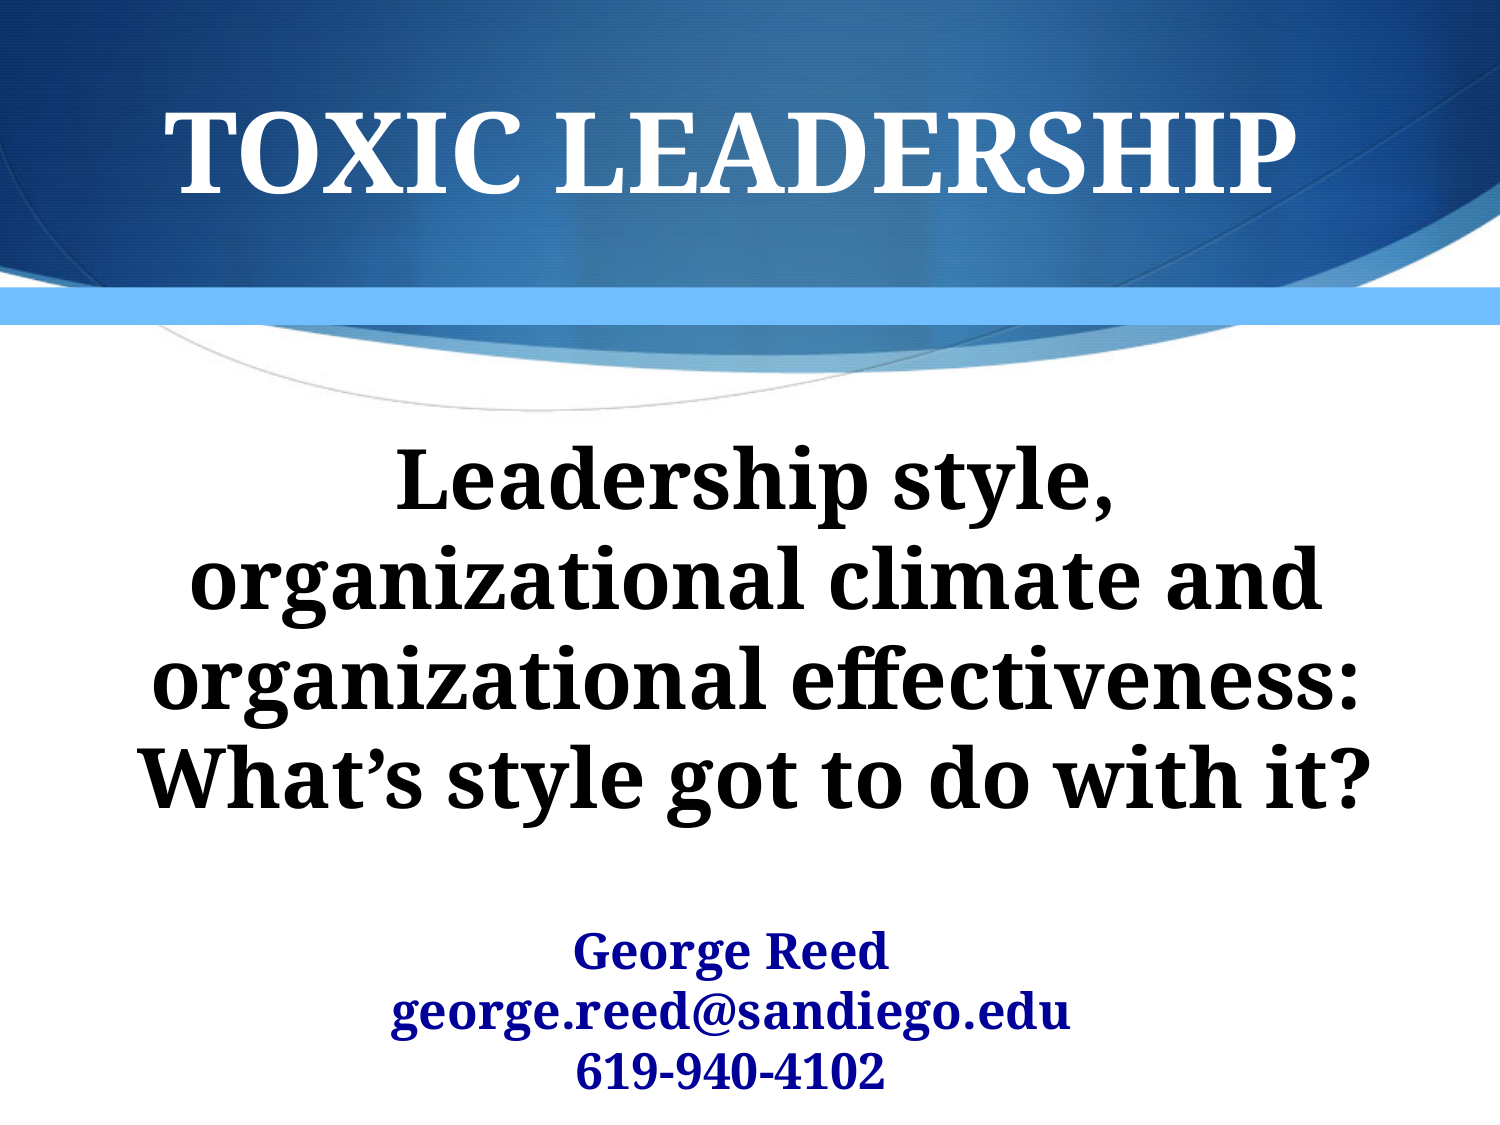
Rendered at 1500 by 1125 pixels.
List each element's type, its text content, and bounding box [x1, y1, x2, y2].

text_box TOXIC LEADERSHIP [150, 73, 1450, 224]
picture [0, 325, 1500, 1125]
text_box Leadership style, organizational climate and organizational effectiveness: What’s style got to do with it? [112, 418, 1400, 834]
picture [0, 0, 1500, 287]
text_box George Reed george.reed@sandiego.edu 619-940-4102 [174, 912, 1288, 1108]
